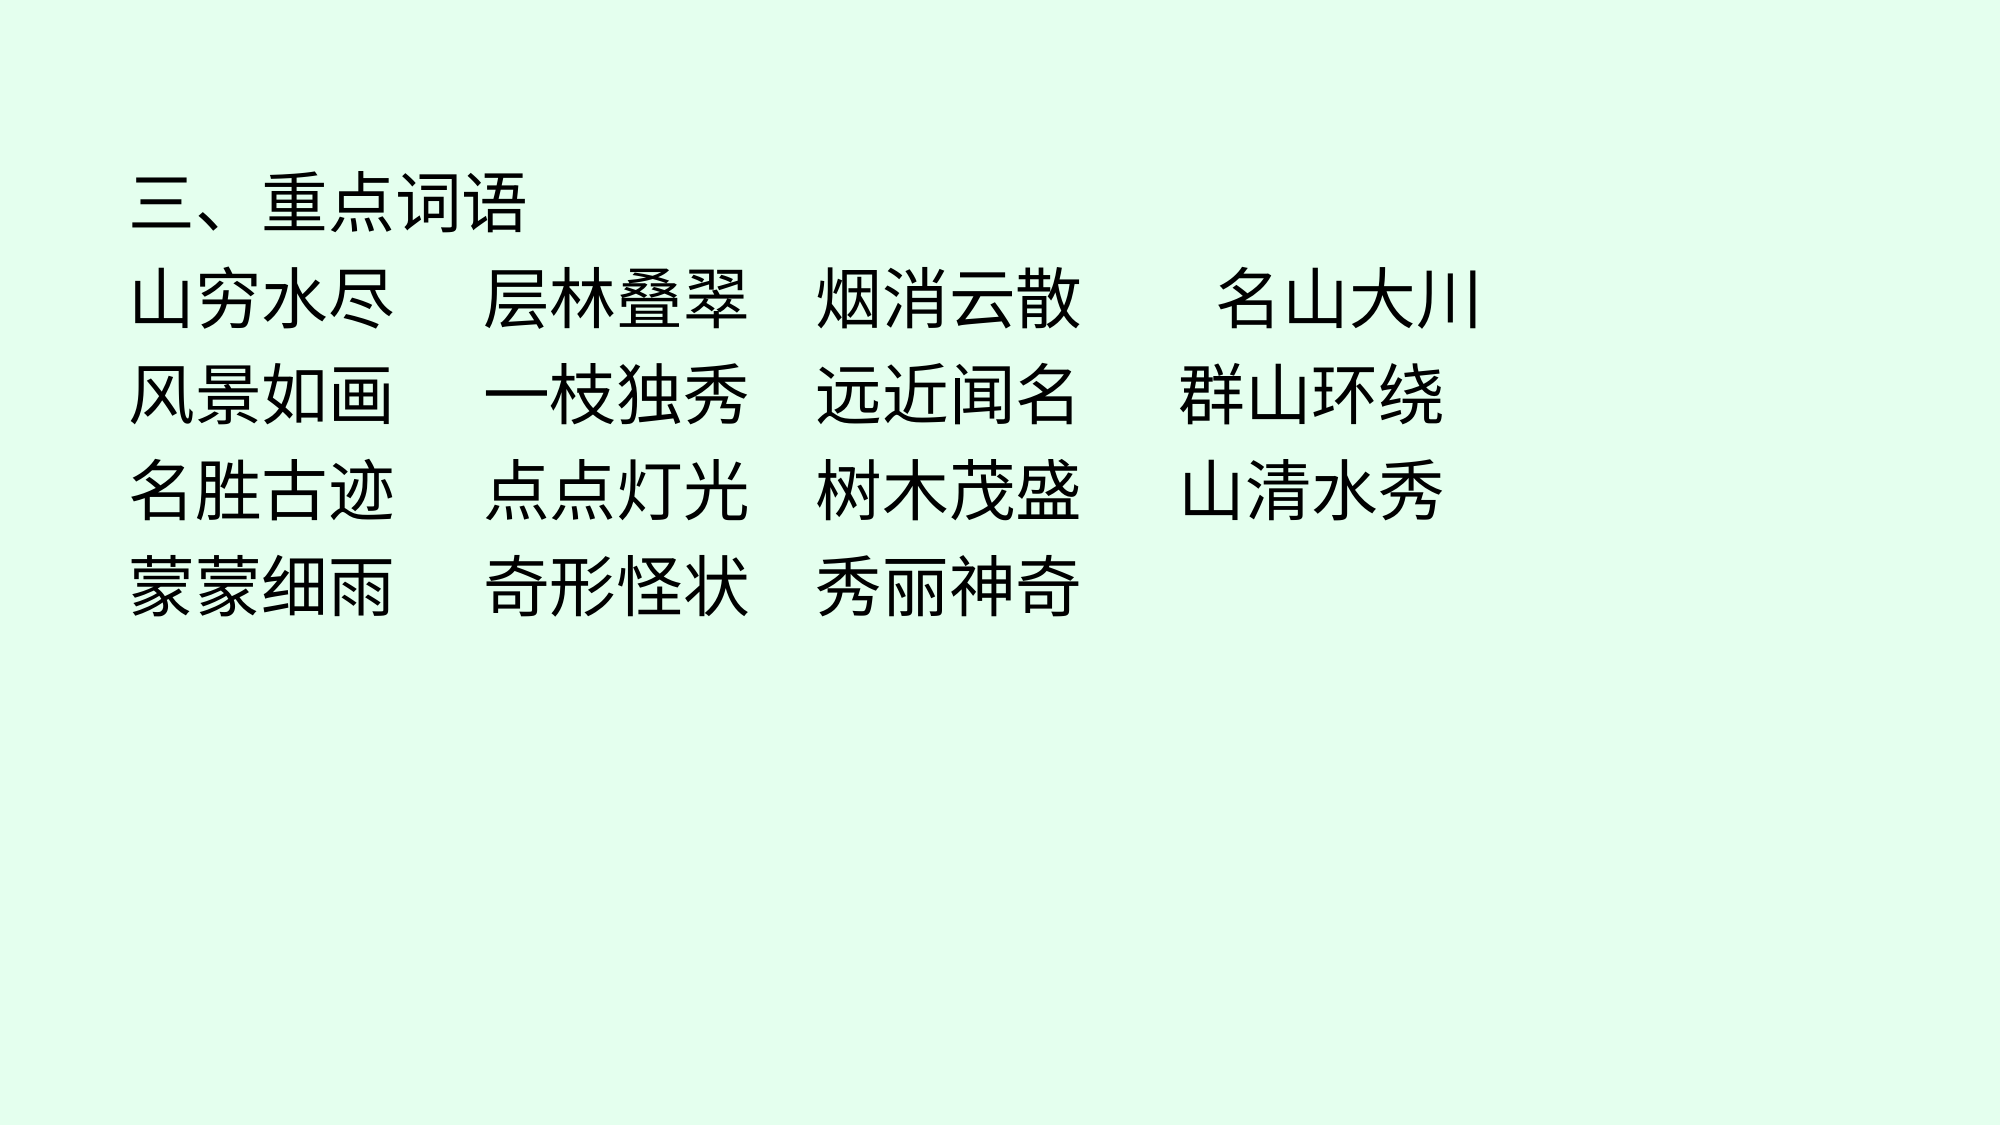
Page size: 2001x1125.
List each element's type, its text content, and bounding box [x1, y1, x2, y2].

text_box 三、重点词语 山穷水尽 层林叠翠 烟消云散 名山大川 风景如画 一枝独秀 远近闻名 群山环绕 名胜古迹 点点灯光 树木茂盛 山清水秀 蒙蒙细雨 奇形怪状 秀丽神奇 [113, 137, 1887, 632]
